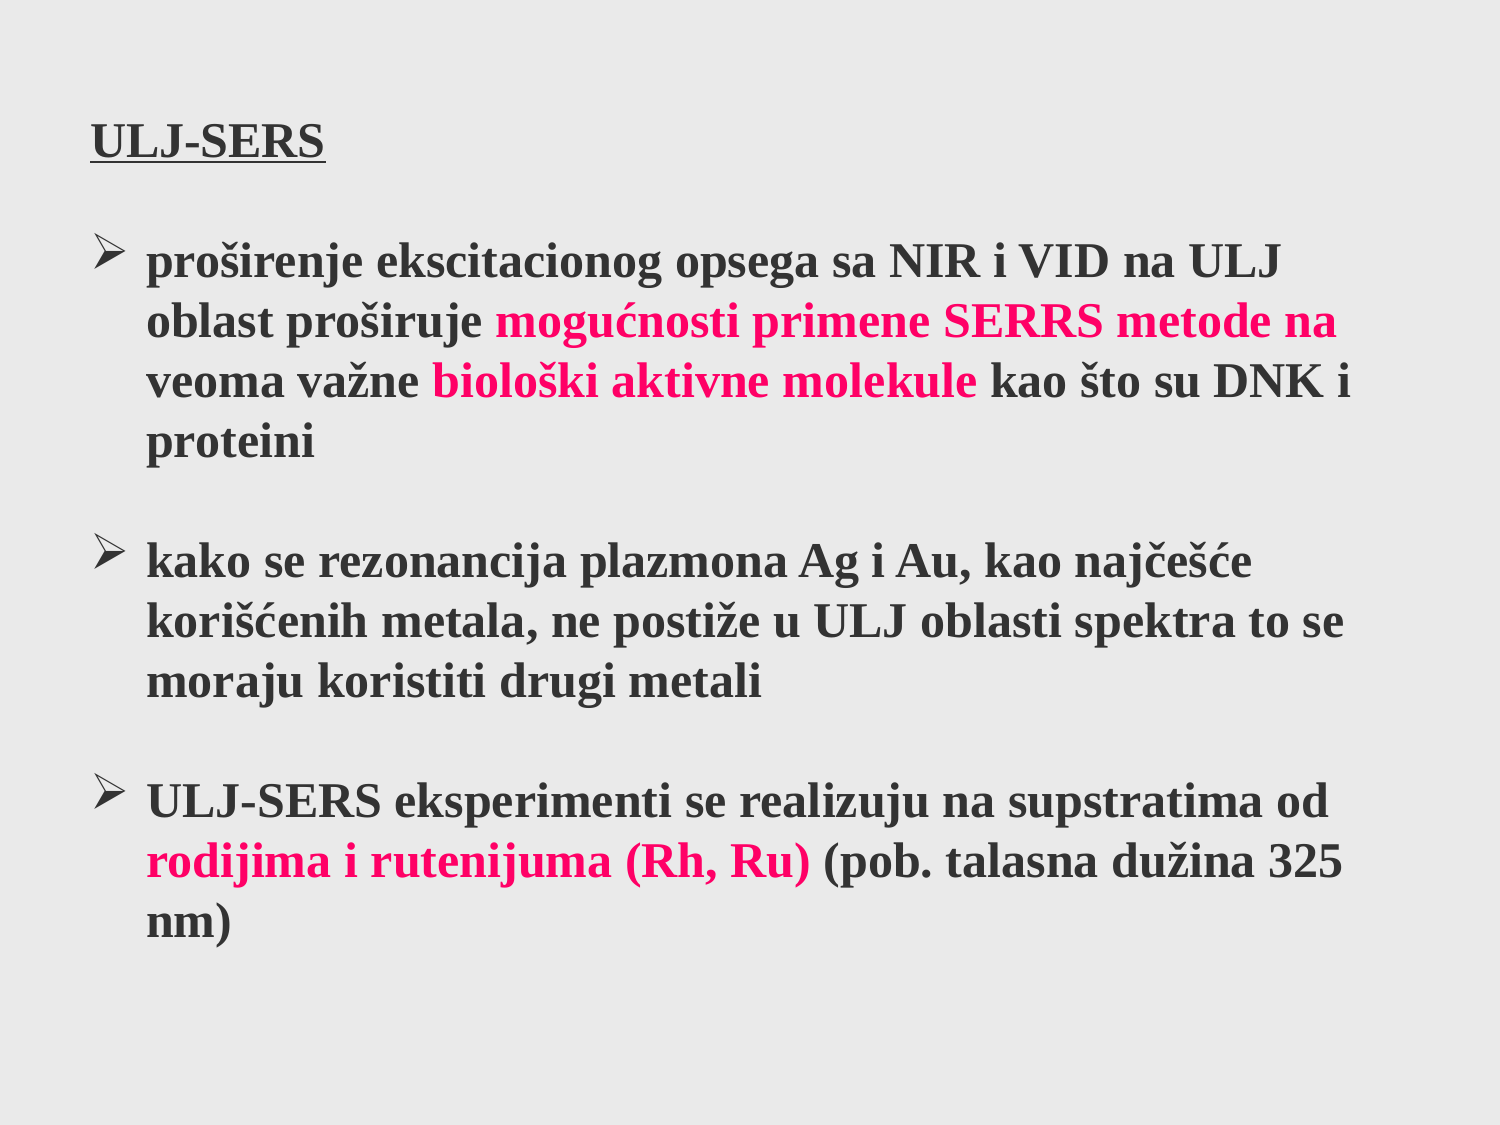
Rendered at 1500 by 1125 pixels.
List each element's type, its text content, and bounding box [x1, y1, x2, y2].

list ULJ-SERS proširenje ekscitacionog opsega sa NIR i VID na ULJ oblast proširuje mogućnosti primene SERRS metode na veoma važne biološki aktivne molekule kao što su DNK i proteini kako se rezonancija plazmona Ag i Au, kao najčešće korišćenih metala, ne postiže u ULJ oblasti spektra to se moraju koristiti drugi metali ULJ-SERS eksperimenti se realizuju na supstratima od rodijima i rutenijuma (Rh, Ru) (pob. talasna dužina 325 nm) [75, 99, 1425, 900]
